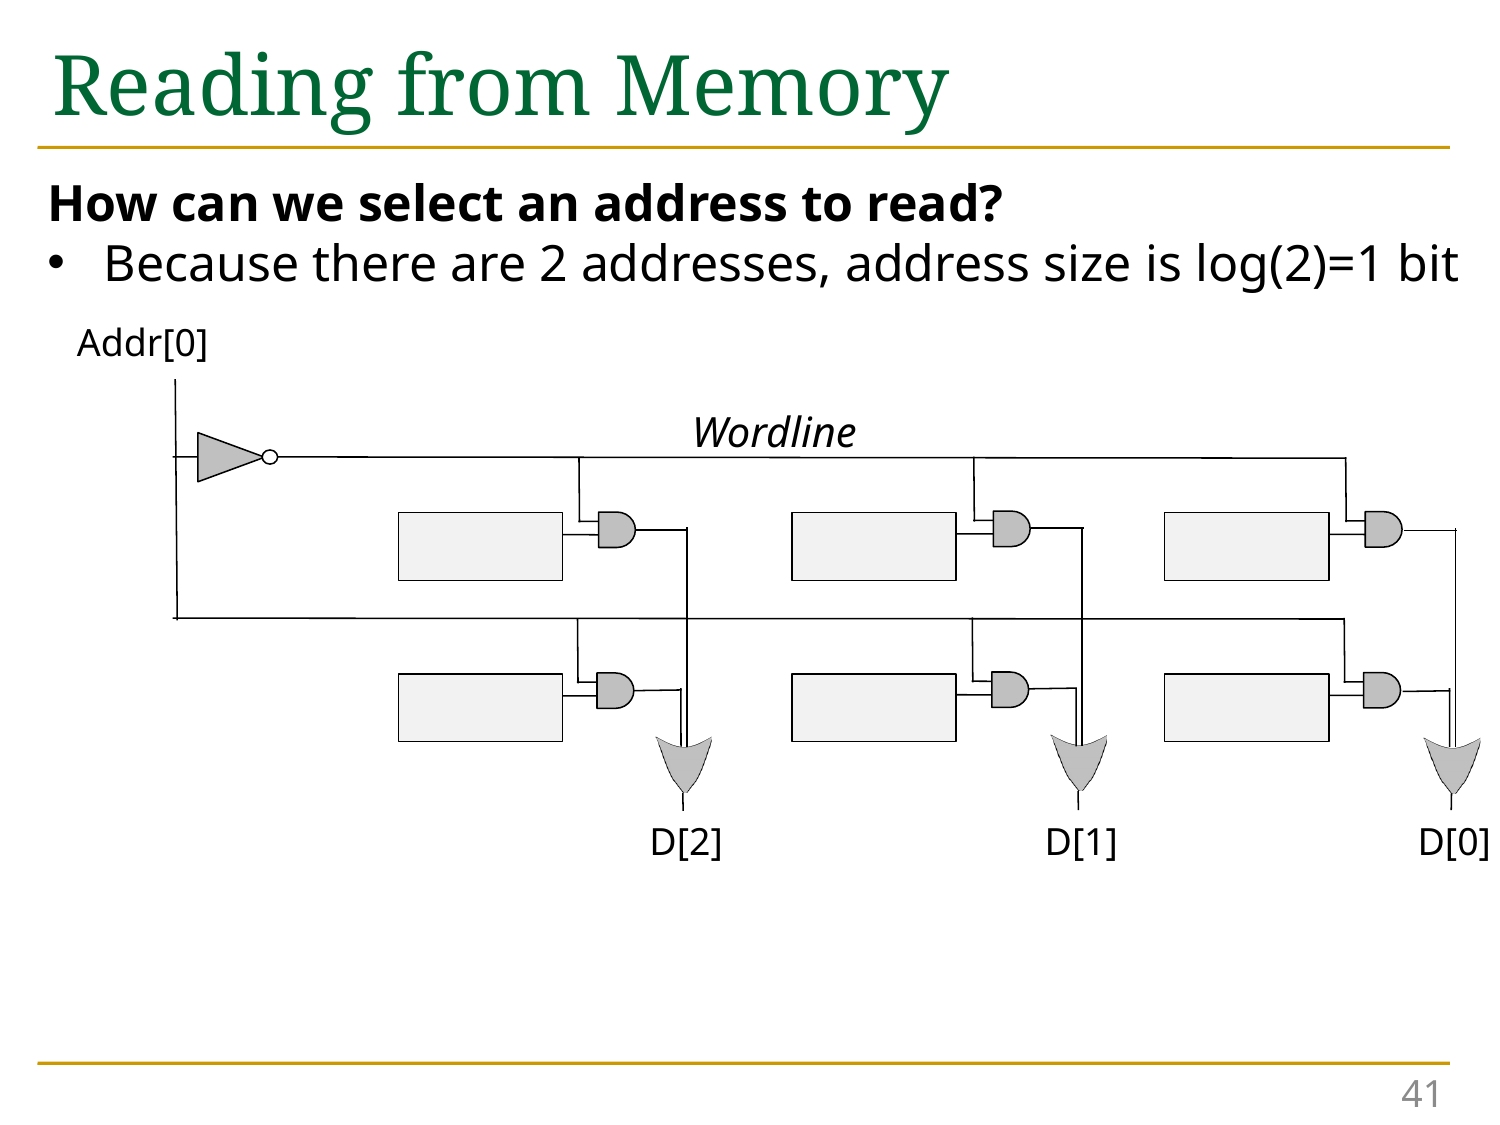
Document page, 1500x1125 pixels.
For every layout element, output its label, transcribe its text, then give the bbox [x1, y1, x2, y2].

text_box [1365, 511, 1403, 548]
text_box D[0] [1402, 810, 1500, 870]
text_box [197, 459, 260, 465]
text_box [1363, 672, 1400, 685]
text_box [262, 449, 278, 455]
text_box Addr[0] [62, 311, 223, 372]
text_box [398, 673, 563, 742]
text_box [791, 512, 956, 581]
text_box How can we select an address to read? Because there are 2 addresses, address size is log(2)=1 bit [32, 163, 1475, 299]
text_box [1164, 673, 1329, 686]
picture [1422, 736, 1481, 794]
text_box [991, 671, 1028, 685]
text_box Wordline [677, 397, 872, 455]
text_box [598, 541, 632, 548]
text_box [1187, 535, 1329, 541]
text_box [197, 432, 259, 455]
text_box [993, 511, 1030, 547]
text_box [993, 535, 1023, 539]
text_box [804, 535, 956, 539]
text_box D[1] [1029, 810, 1134, 870]
text_box [791, 673, 956, 686]
slide_number 41 [1121, 1066, 1460, 1125]
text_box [680, 687, 1450, 748]
text_box [262, 459, 278, 465]
title Reading from Memory [37, 24, 1450, 163]
text_box [598, 512, 636, 534]
text_box [1365, 535, 1394, 541]
picture [653, 736, 712, 794]
text_box [197, 467, 239, 482]
picture [1048, 748, 1108, 792]
text_box [1164, 512, 1329, 581]
text_box [596, 690, 633, 709]
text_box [174, 378, 178, 616]
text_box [677, 459, 872, 463]
text_box [398, 512, 563, 581]
text_box [598, 536, 629, 541]
text_box [596, 672, 634, 688]
text_box D[2] [634, 810, 738, 871]
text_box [514, 536, 563, 541]
